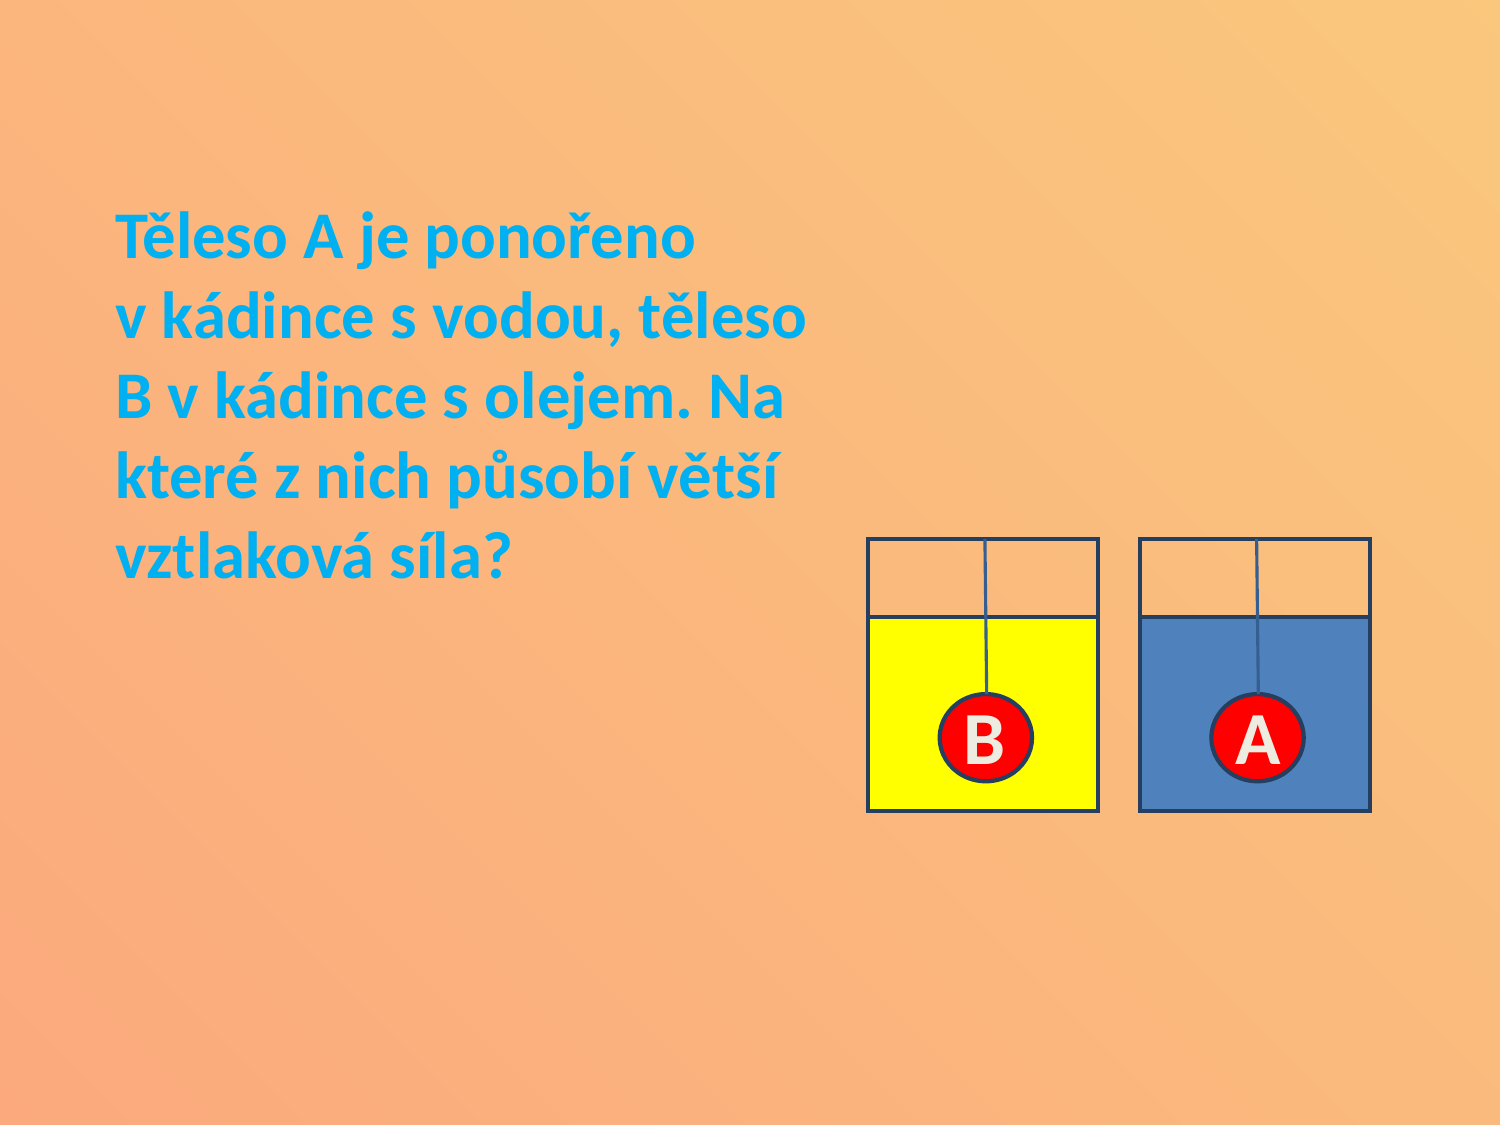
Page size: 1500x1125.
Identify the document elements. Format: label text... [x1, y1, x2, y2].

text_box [867, 538, 1099, 812]
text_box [1139, 538, 1371, 812]
text_box Těleso A je ponořeno v kádince s vodou, těleso B v kádince s olejem. Na které z nich působí větší vztlaková síla? [100, 184, 857, 600]
